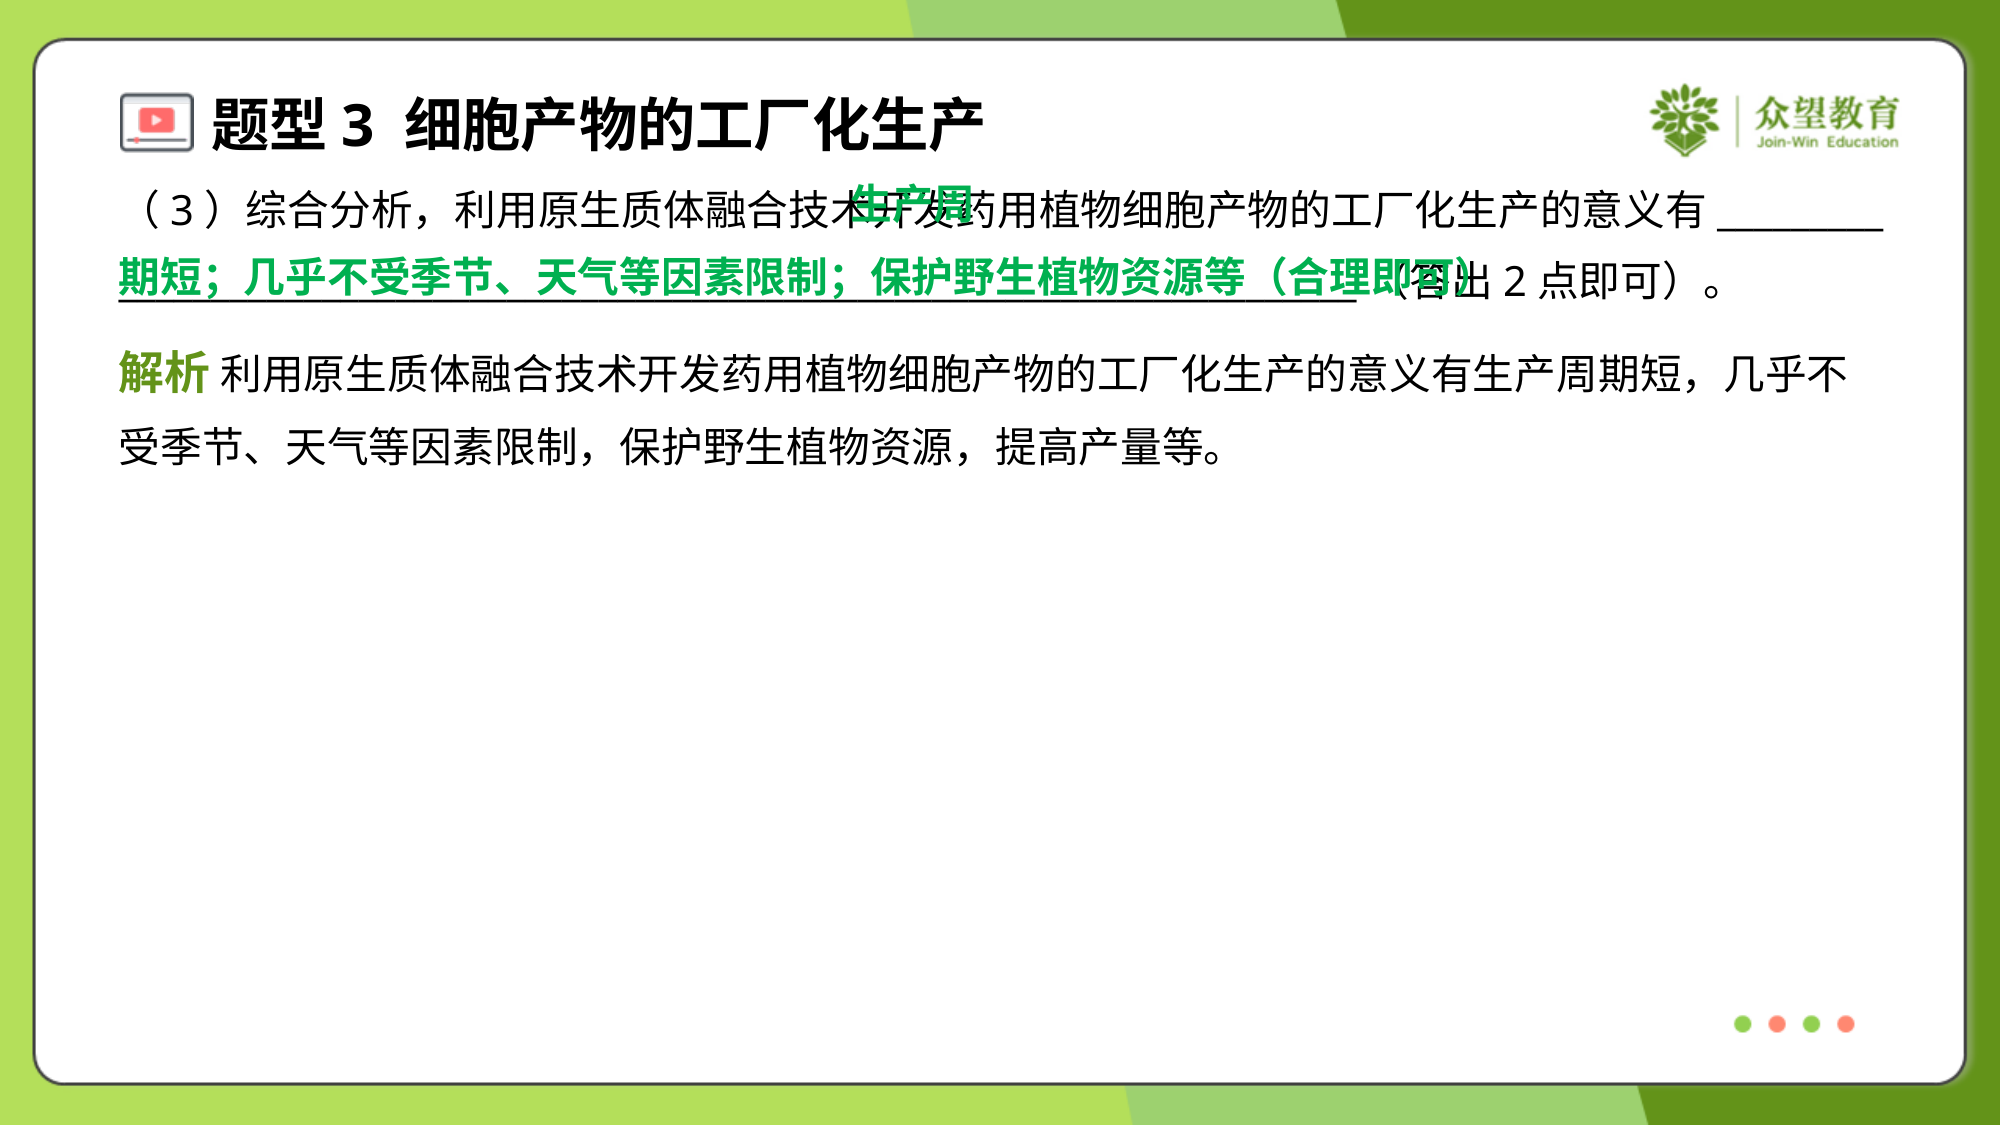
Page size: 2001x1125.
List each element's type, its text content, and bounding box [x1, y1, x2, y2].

text_box （3）综合分析，利用原生质体融合技术开发药用植物细胞产物的工厂化生产的意义有_________ ___________________________________________________________________（答出2点即可）。 [118, 158, 1883, 298]
text_box 解析 利用原生质体融合技术开发药用植物细胞产物的工厂化生产的意义有生产周期短，几乎不 受季节、天气等因素限制，保护野生植物资源，提高产量等。 [118, 314, 1883, 464]
text_box 生产周 期短；几乎不受季节、天气等因素限制；保护野生植物资源等（合理即可） [118, 152, 1882, 294]
picture [0, 0, 2000, 1125]
